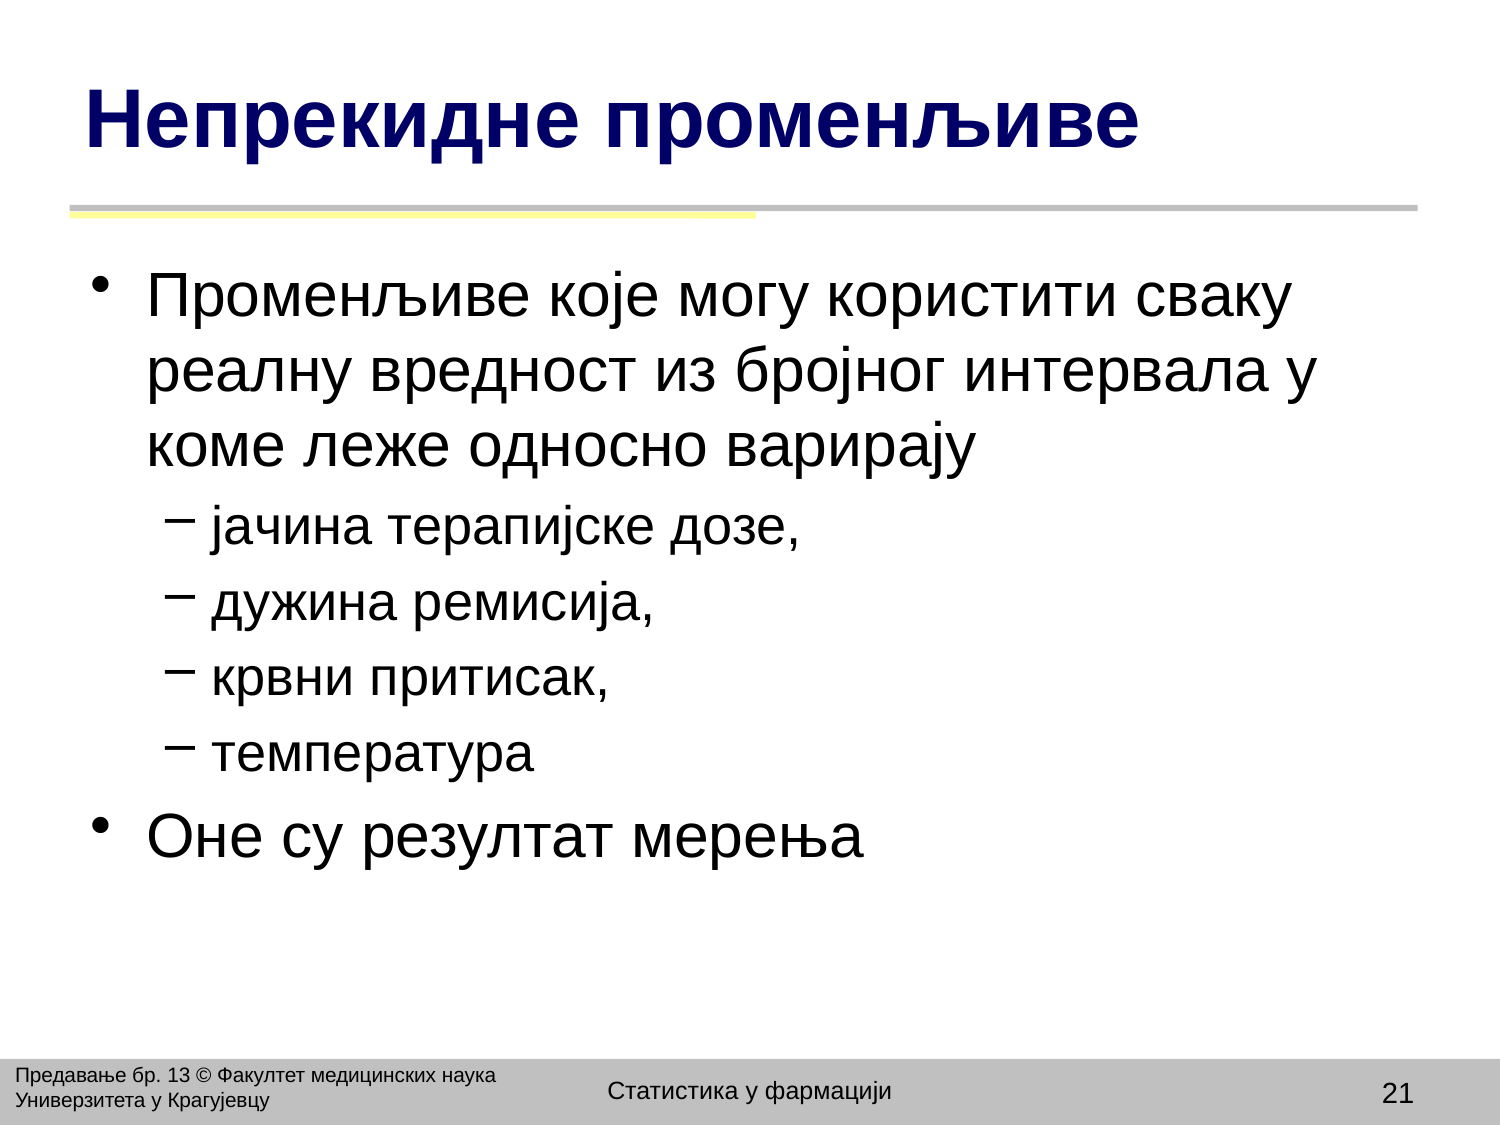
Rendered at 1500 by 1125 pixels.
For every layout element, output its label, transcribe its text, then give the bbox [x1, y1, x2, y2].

slide_number Предавање бр. 13 © Факултет медицинских наука Универзитета у Крагујевцу [0, 1053, 631, 1108]
list Променљиве које могу користити сваку реалну вредност из бројног интервала у коме леже односно варирају јачина терапијске дозе, дужина ремисија, крвни притисак, температура Оне су резултат мерења [74, 246, 1426, 1023]
slide_number 21 [1079, 1066, 1430, 1125]
footer Статистика у фармацији [512, 1066, 988, 1125]
title Непрекидне променљиве [69, 19, 1426, 208]
